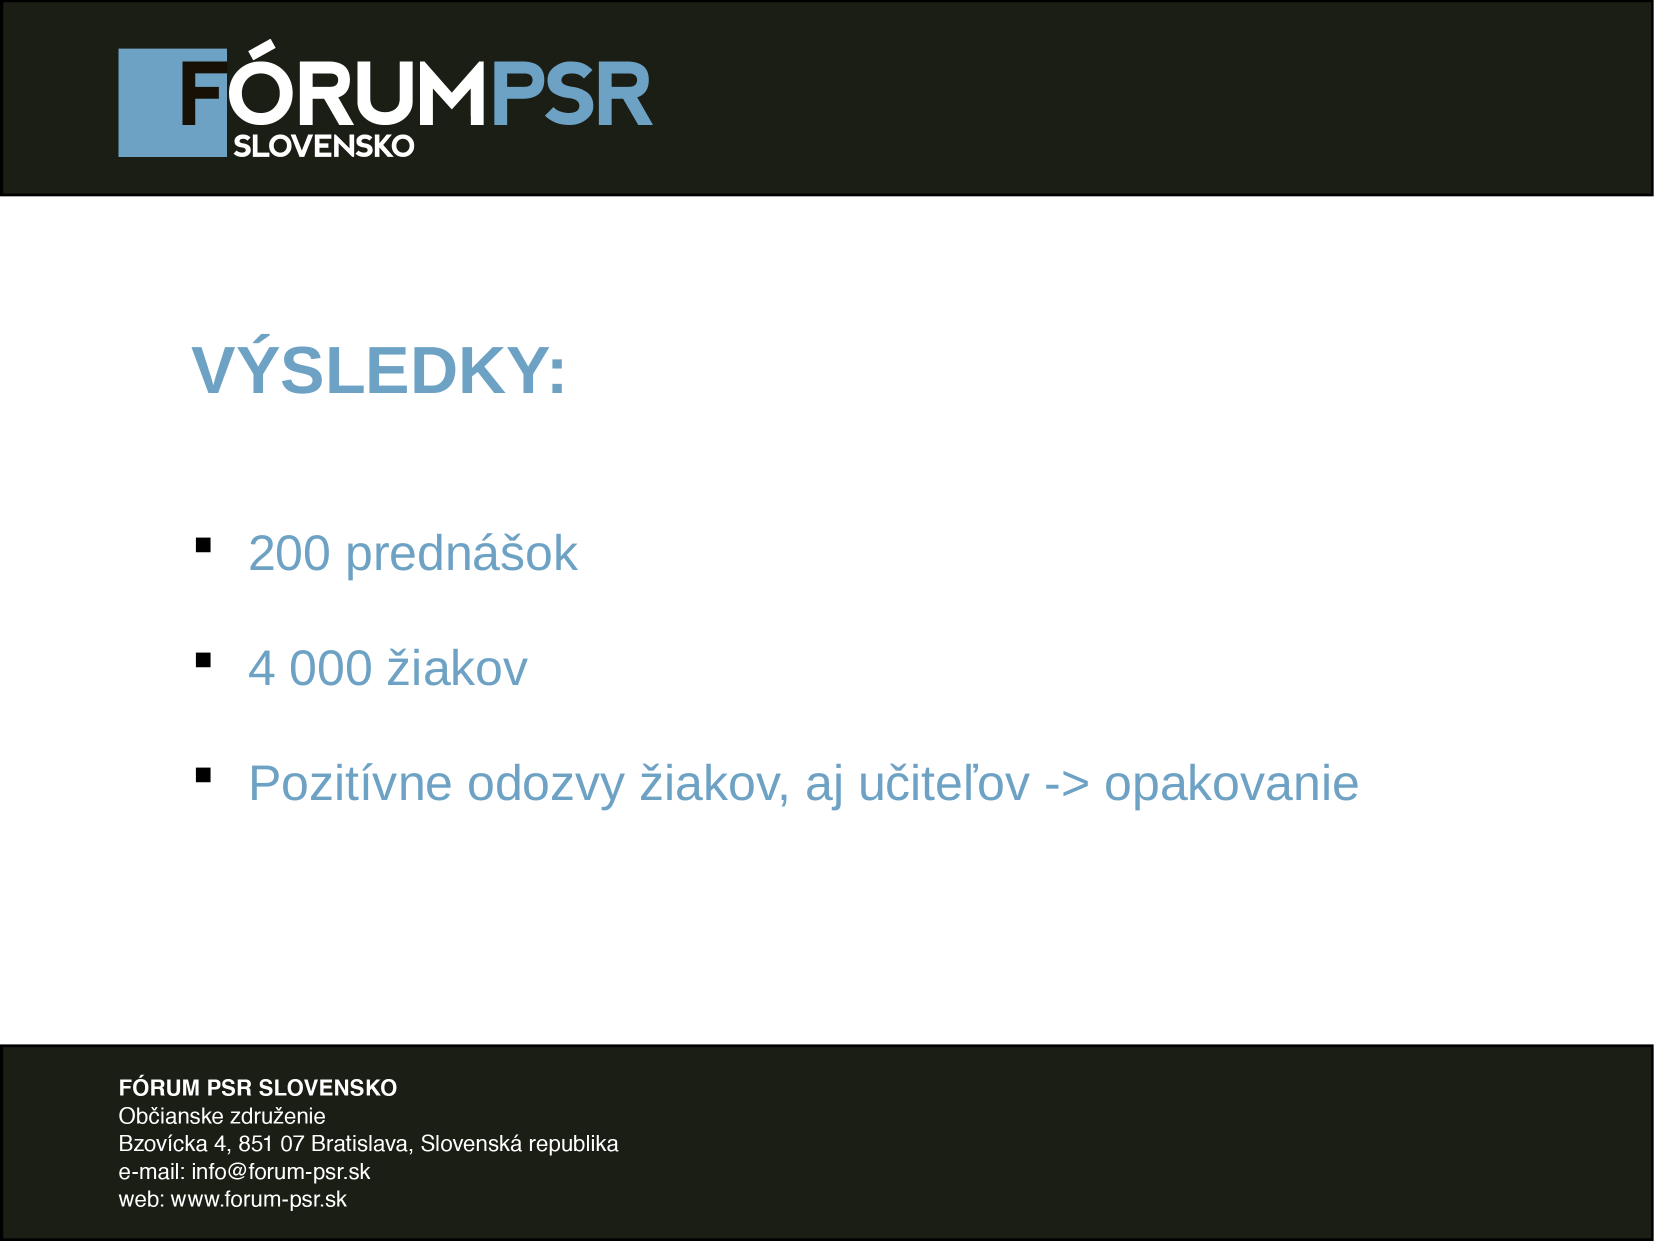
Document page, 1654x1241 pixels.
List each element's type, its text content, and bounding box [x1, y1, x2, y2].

picture [0, 0, 1654, 1241]
text_box VÝSLEDKY: 200 prednášok 4 000 žiakov Pozitívne odozvy žiakov, aj učiteľov -> opakovanie [177, 324, 1453, 877]
